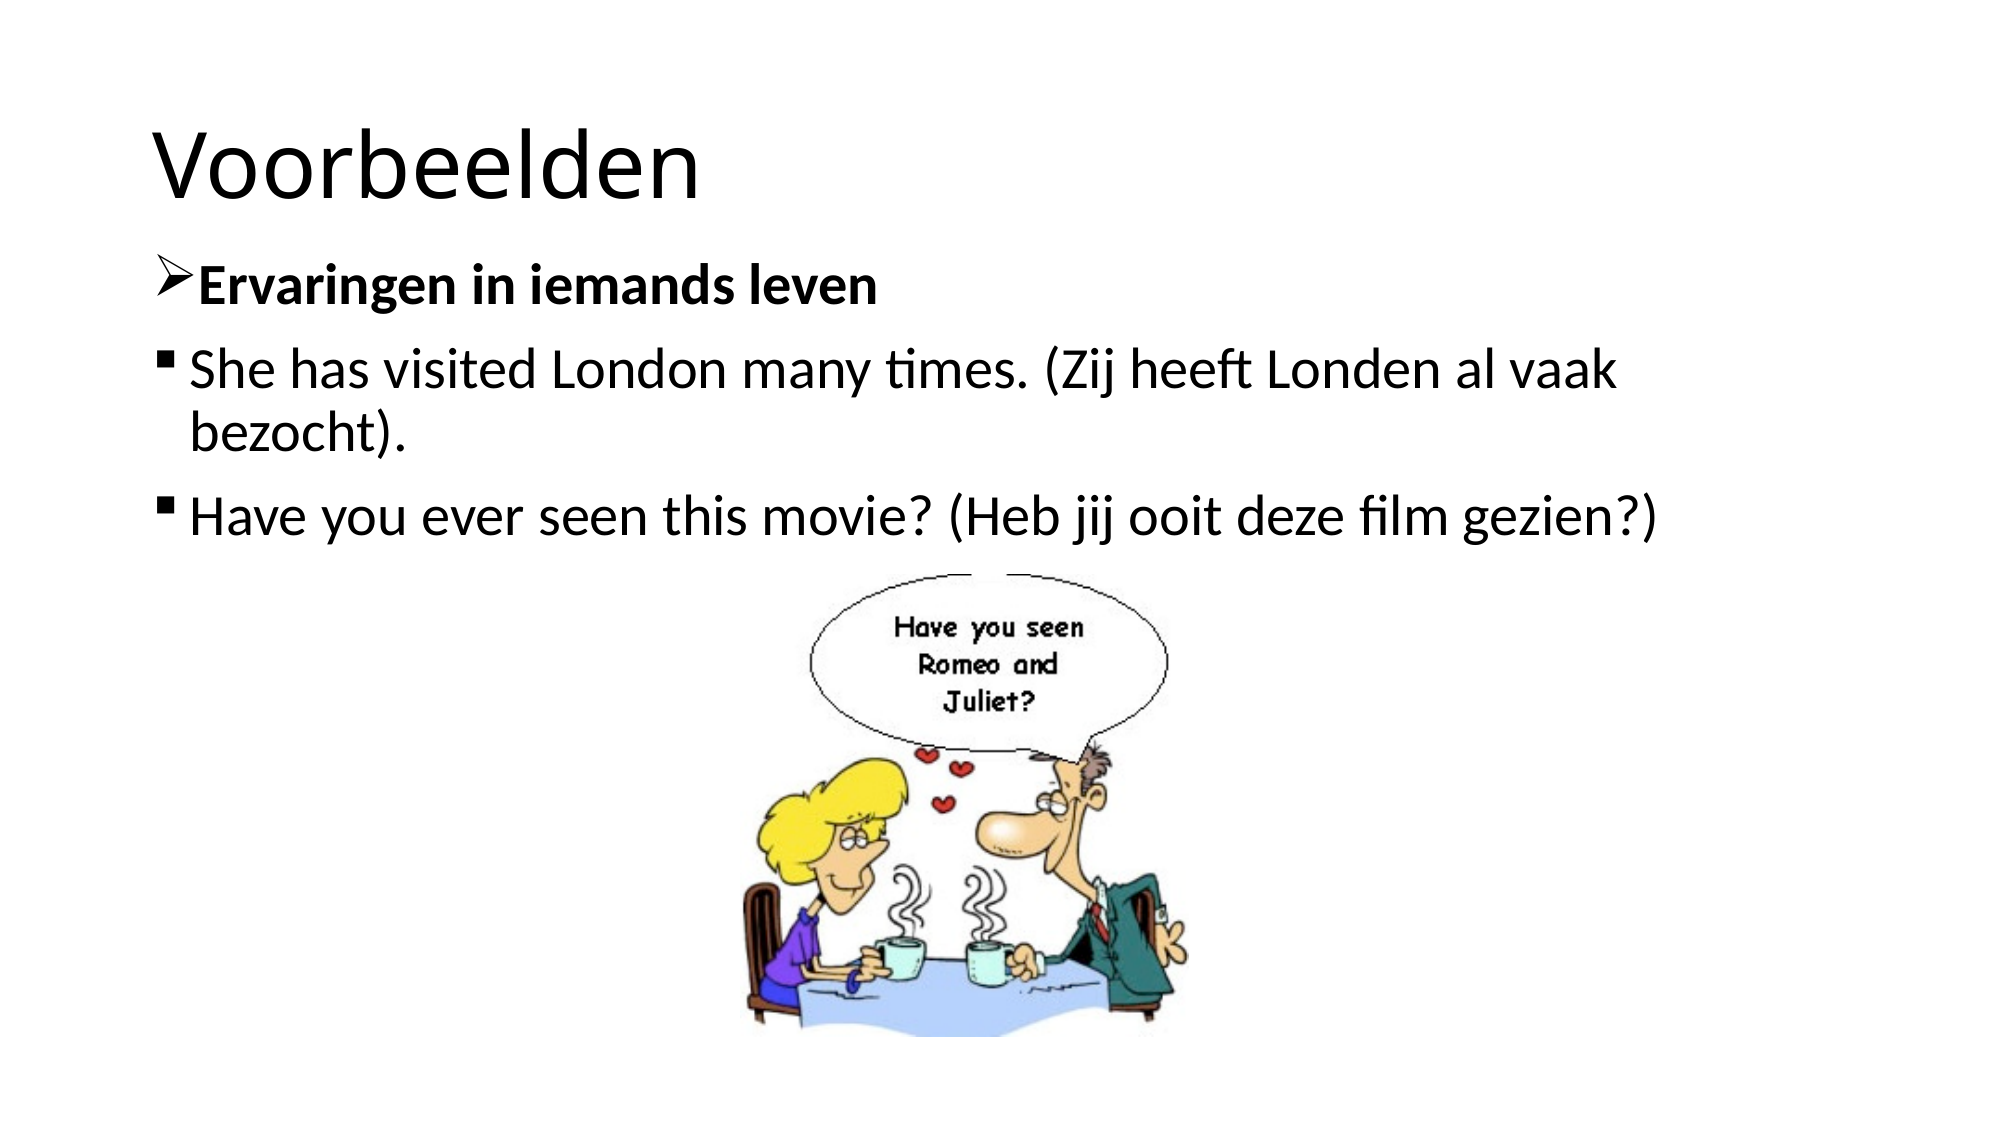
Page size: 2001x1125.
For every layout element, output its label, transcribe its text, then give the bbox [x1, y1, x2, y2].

list Ervaringen in iemands leven She has visited London many times. (Zij heeft Londen al vaak bezocht). Have you ever seen this movie? (Heb jij ooit deze film gezien?) [137, 246, 1863, 961]
title Voorbeelden [137, 59, 1863, 246]
picture [739, 574, 1189, 1037]
